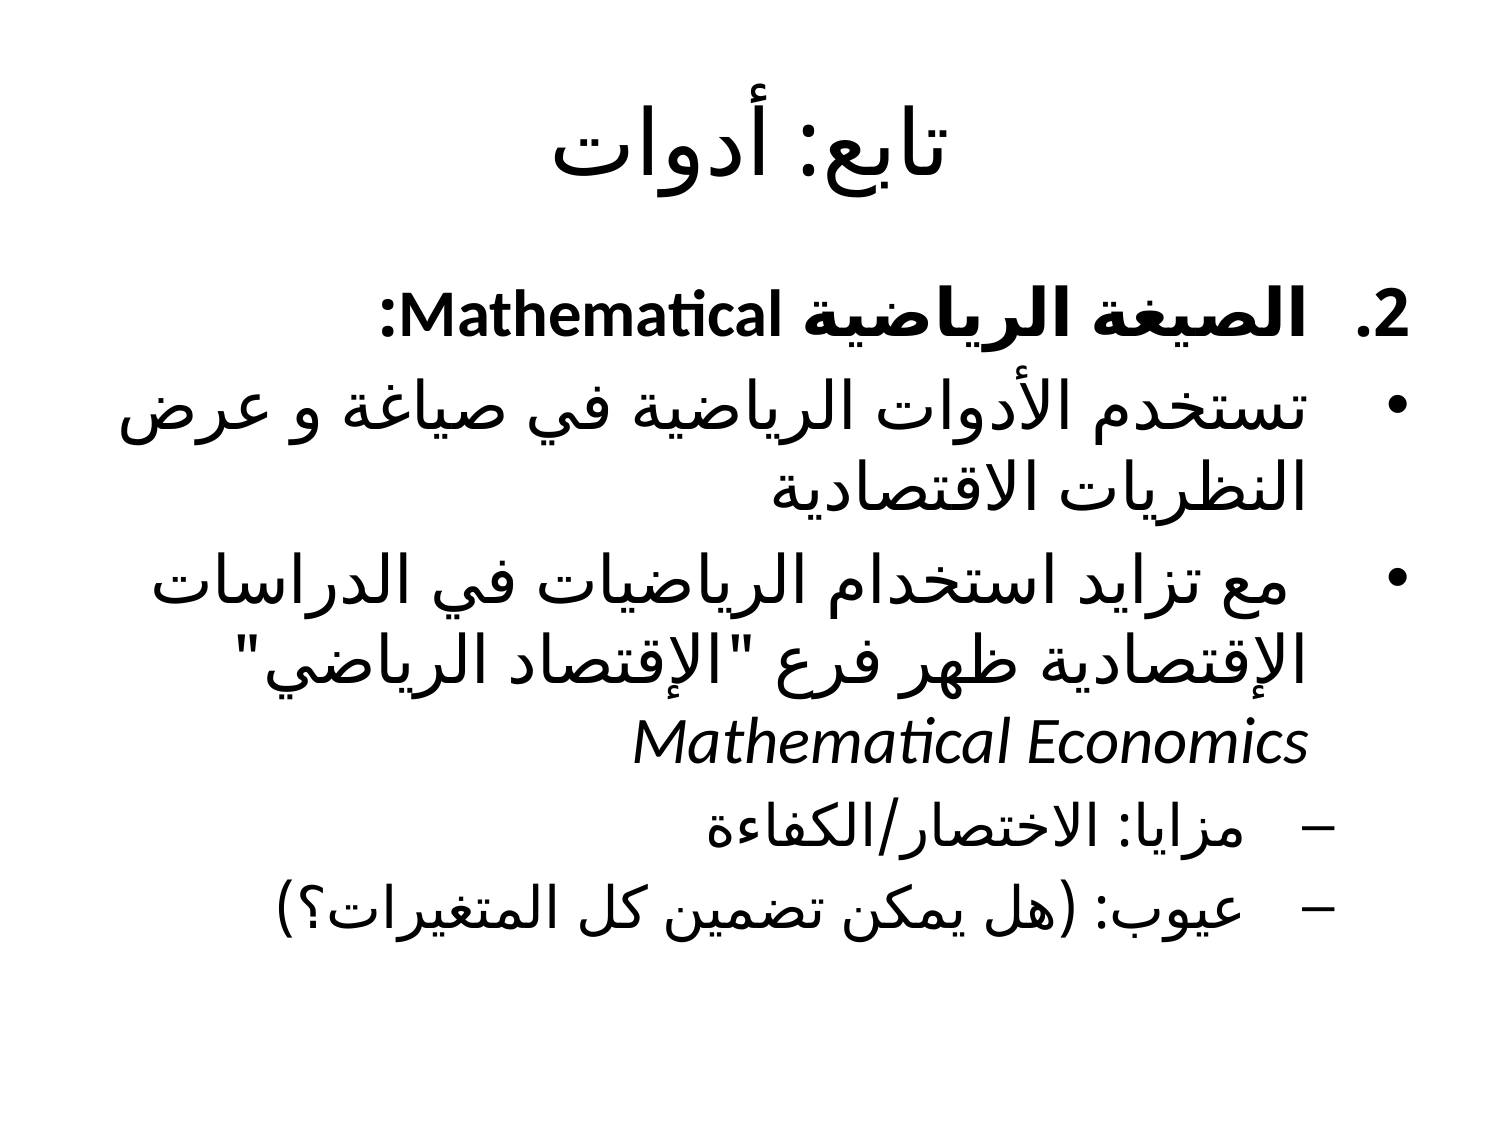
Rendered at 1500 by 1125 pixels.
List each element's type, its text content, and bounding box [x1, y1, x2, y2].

title تابع: أدوات [75, 45, 1425, 233]
list الصيغة الرياضية Mathematical: تستخدم الأدوات الرياضية في صياغة و عرض النظريات الاقتصادية مع تزايد استخدام الرياضيات في الدراسات الإقتصادية ظهر فرع "الإقتصاد الرياضي" Mathematical Economics مزايا: الاختصار/الكفاءة عيوب: (هل يمكن تضمين كل المتغيرات؟) [75, 262, 1425, 1005]
